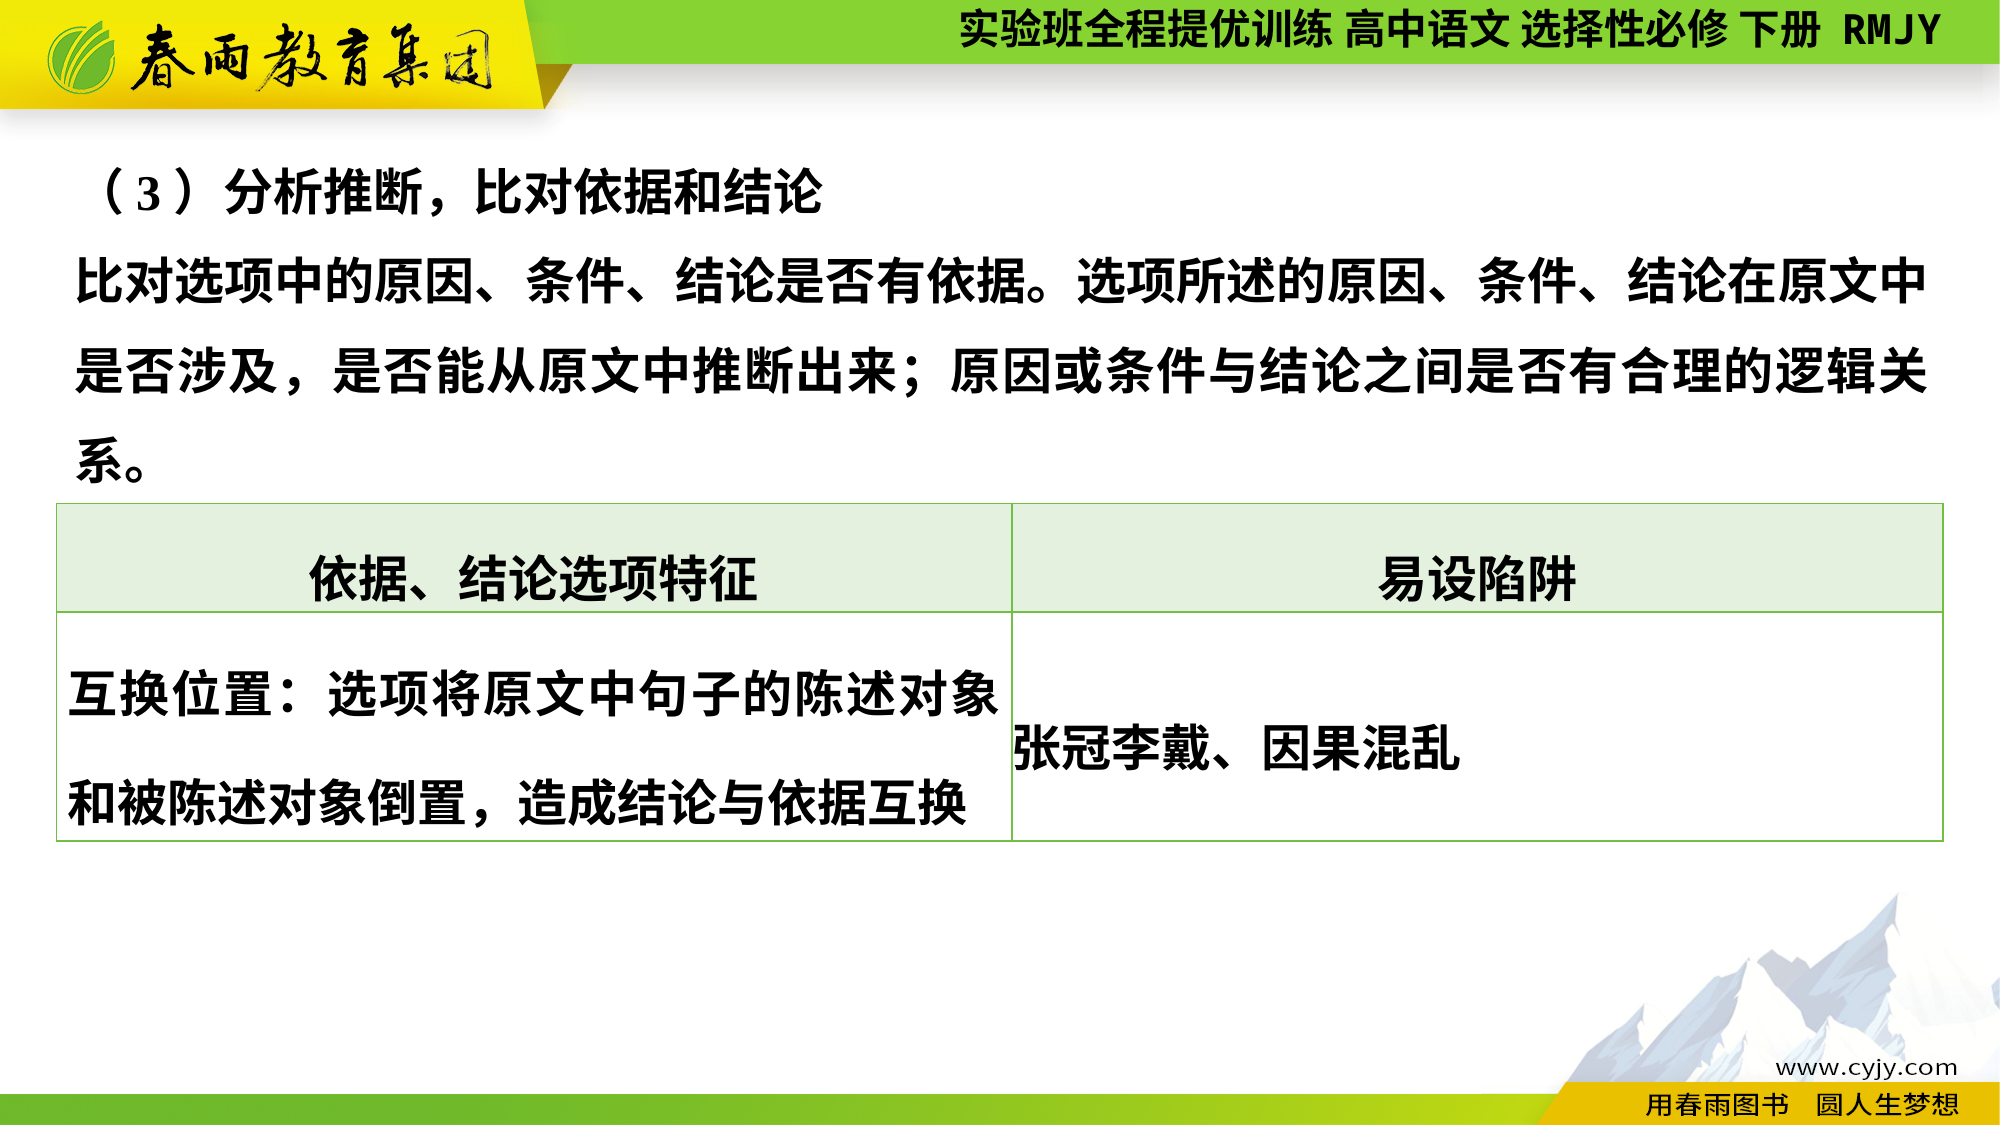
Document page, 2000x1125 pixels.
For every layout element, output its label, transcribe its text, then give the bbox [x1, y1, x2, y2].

table_header 易设陷阱 [1013, 504, 1942, 611]
picture [0, 0, 2000, 1125]
table_header 依据、结论选项特征 [57, 504, 1011, 611]
table_cell 张冠李戴、因果混乱 [1013, 613, 1942, 840]
table_cell 互换位置：选项将原文中句子的陈述对象和被陈述对象倒置，造成结论与依据互换 [57, 613, 1011, 840]
list （3）分析推断，比对依据和结论 比对选项中的原因、条件、结论是否有依据。选项所述的原因、条件、结论在原文中是否涉及，是否能从原文中推断出来；原因或条件与结论之间是否有合理的逻辑关系。 [59, 122, 1944, 502]
